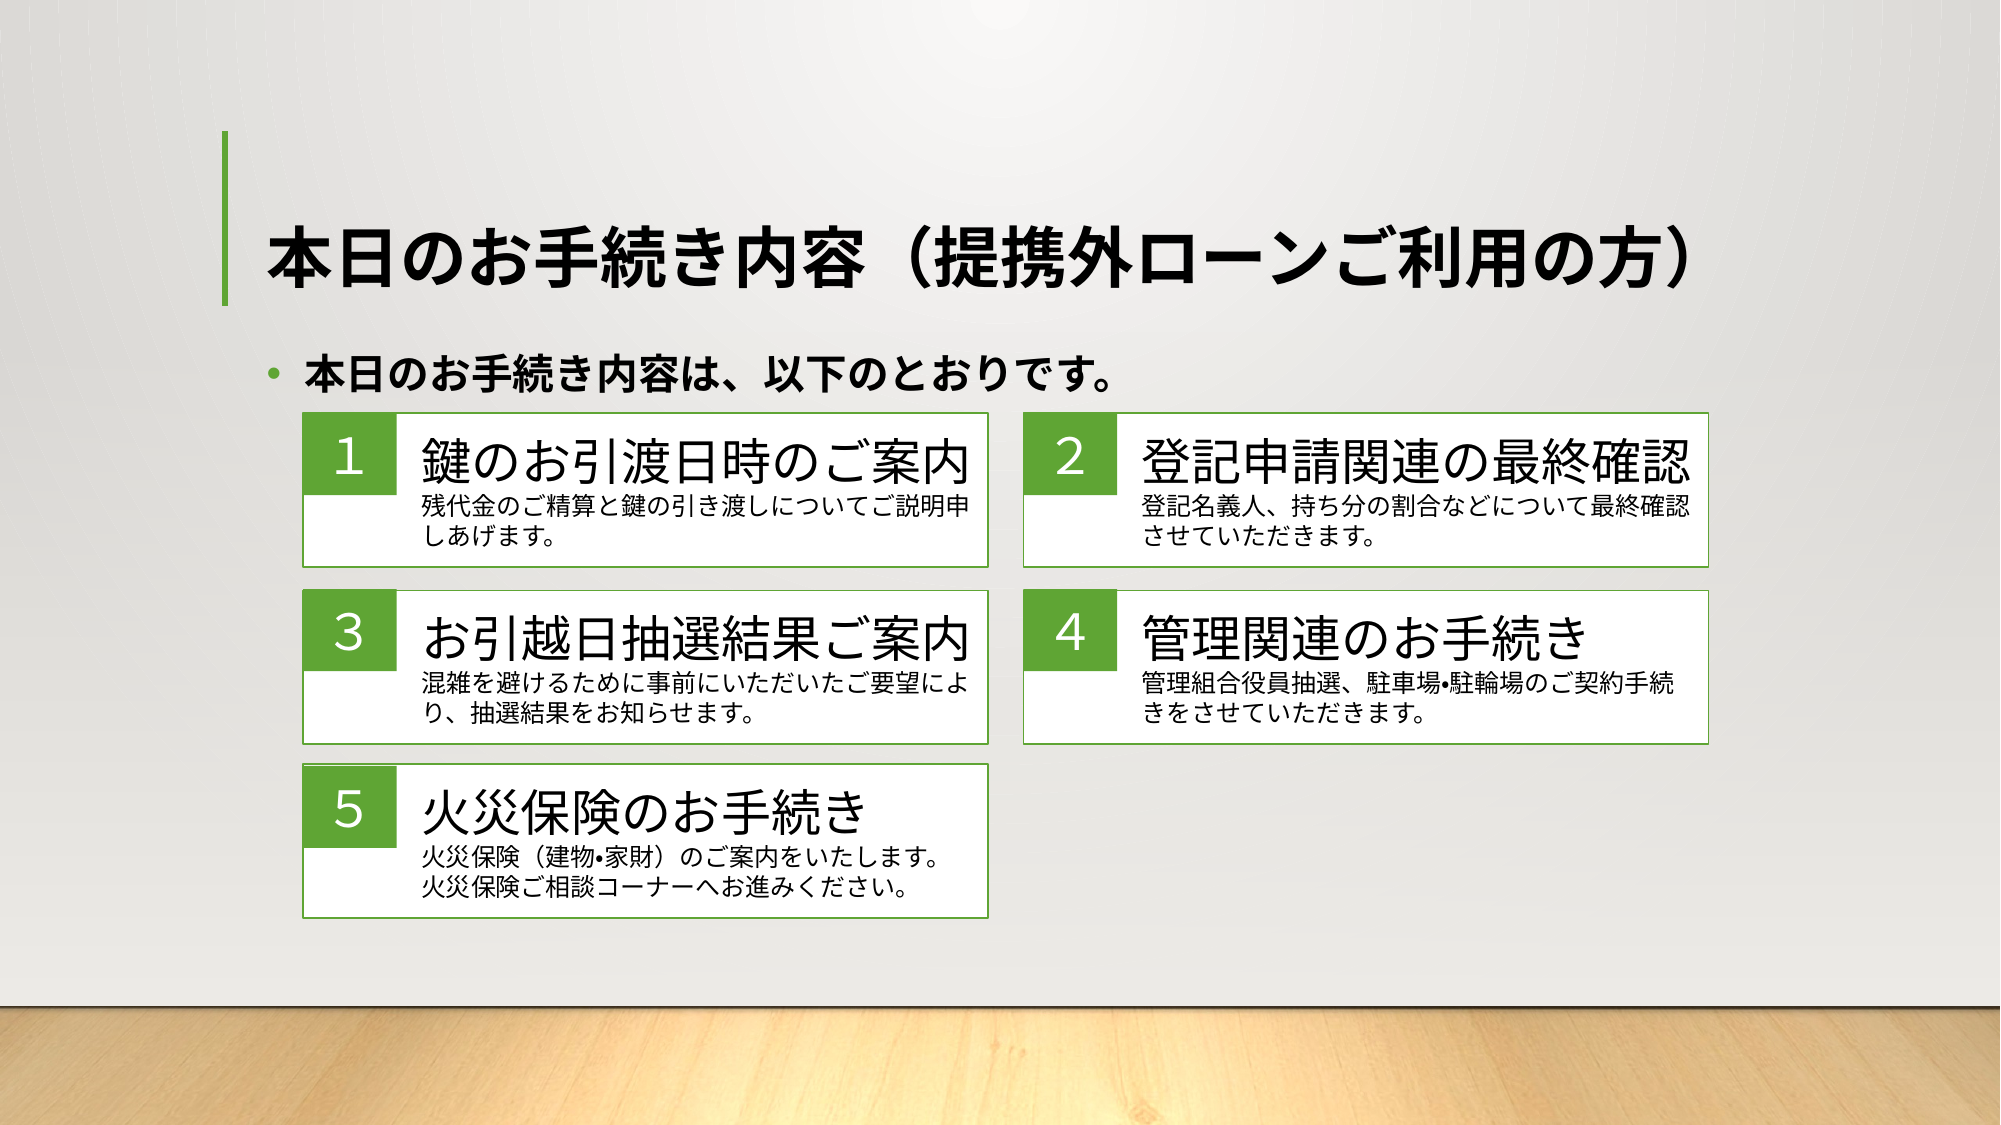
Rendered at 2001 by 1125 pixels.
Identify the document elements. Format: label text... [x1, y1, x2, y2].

text_box 管理関連のお手続き 管理組合役員抽選、駐車場・駐輪場のご契約手続きをさせていただきます。 [1023, 590, 1709, 745]
text_box １ [302, 412, 398, 496]
title 本日のお手続き内容（提携外ローンご利用の方） [251, 131, 1814, 305]
picture [0, 1006, 2000, 1125]
text_box 火災保険のお手続き 火災保険（建物・家財）のご案内をいたします。火災保険ご相談コーナーへお進みください。 [302, 763, 989, 919]
text_box 登記申請関連の最終確認 登記名義人、持ち分の割合などについて最終確認させていただきます。 [1023, 412, 1709, 568]
text_box ４ [1022, 588, 1118, 672]
text_box ２ [1022, 412, 1118, 496]
text_box お引越日抽選結果ご案内 混雑を避けるために事前にいただいたご要望により、抽選結果をお知らせます。 [302, 590, 989, 745]
text_box ３ [302, 588, 398, 672]
list 本日のお手続き内容は、以下のとおりです。 [251, 330, 1814, 414]
text_box ５ [302, 765, 398, 849]
text_box 鍵のお引渡日時のご案内 残代金のご精算と鍵の引き渡しについてご説明申しあげます。 [302, 412, 989, 568]
